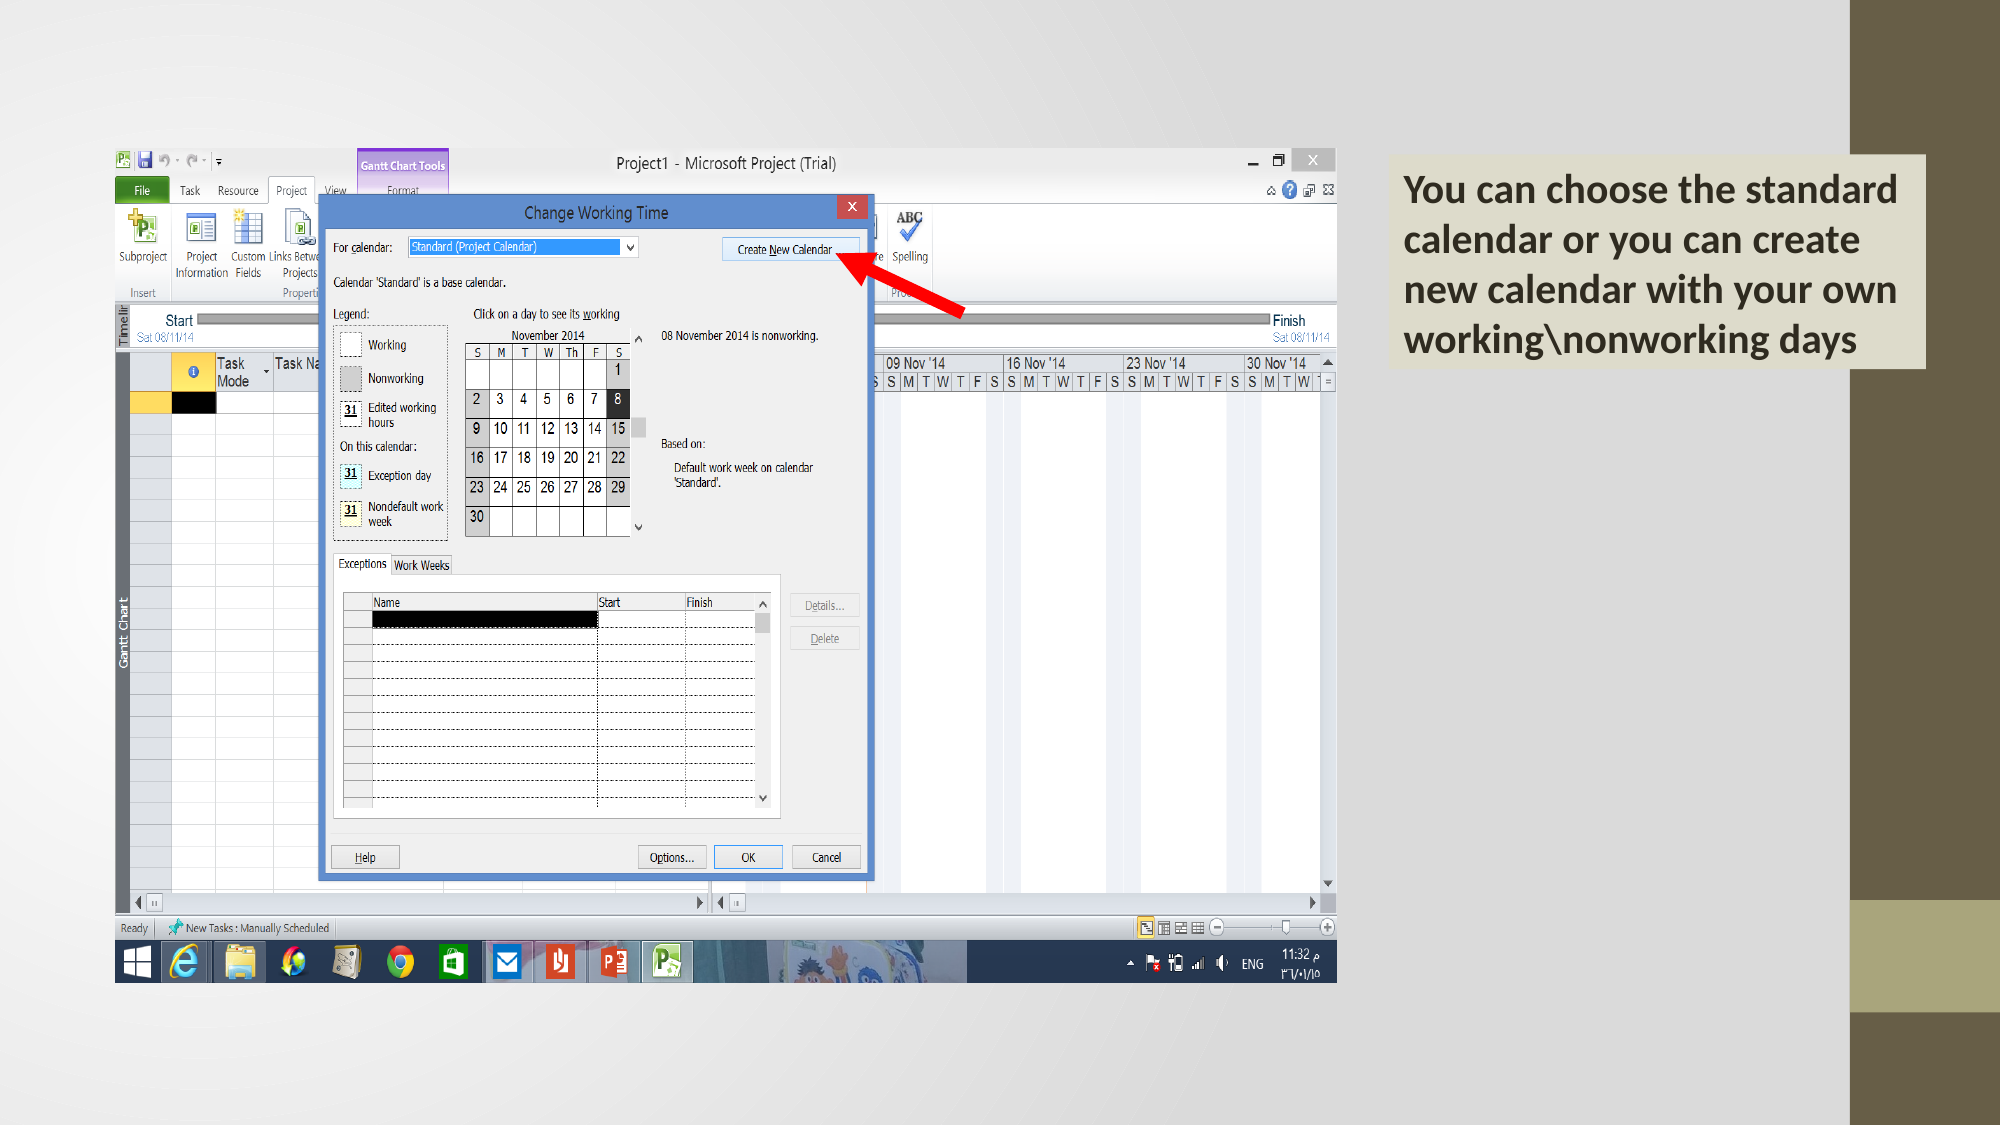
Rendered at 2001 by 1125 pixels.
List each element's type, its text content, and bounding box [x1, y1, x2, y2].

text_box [834, 252, 964, 314]
text_box You can choose the standard calendar or you can create new calendar with your own working\nonworking days [1388, 154, 1926, 370]
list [114, 147, 1337, 983]
